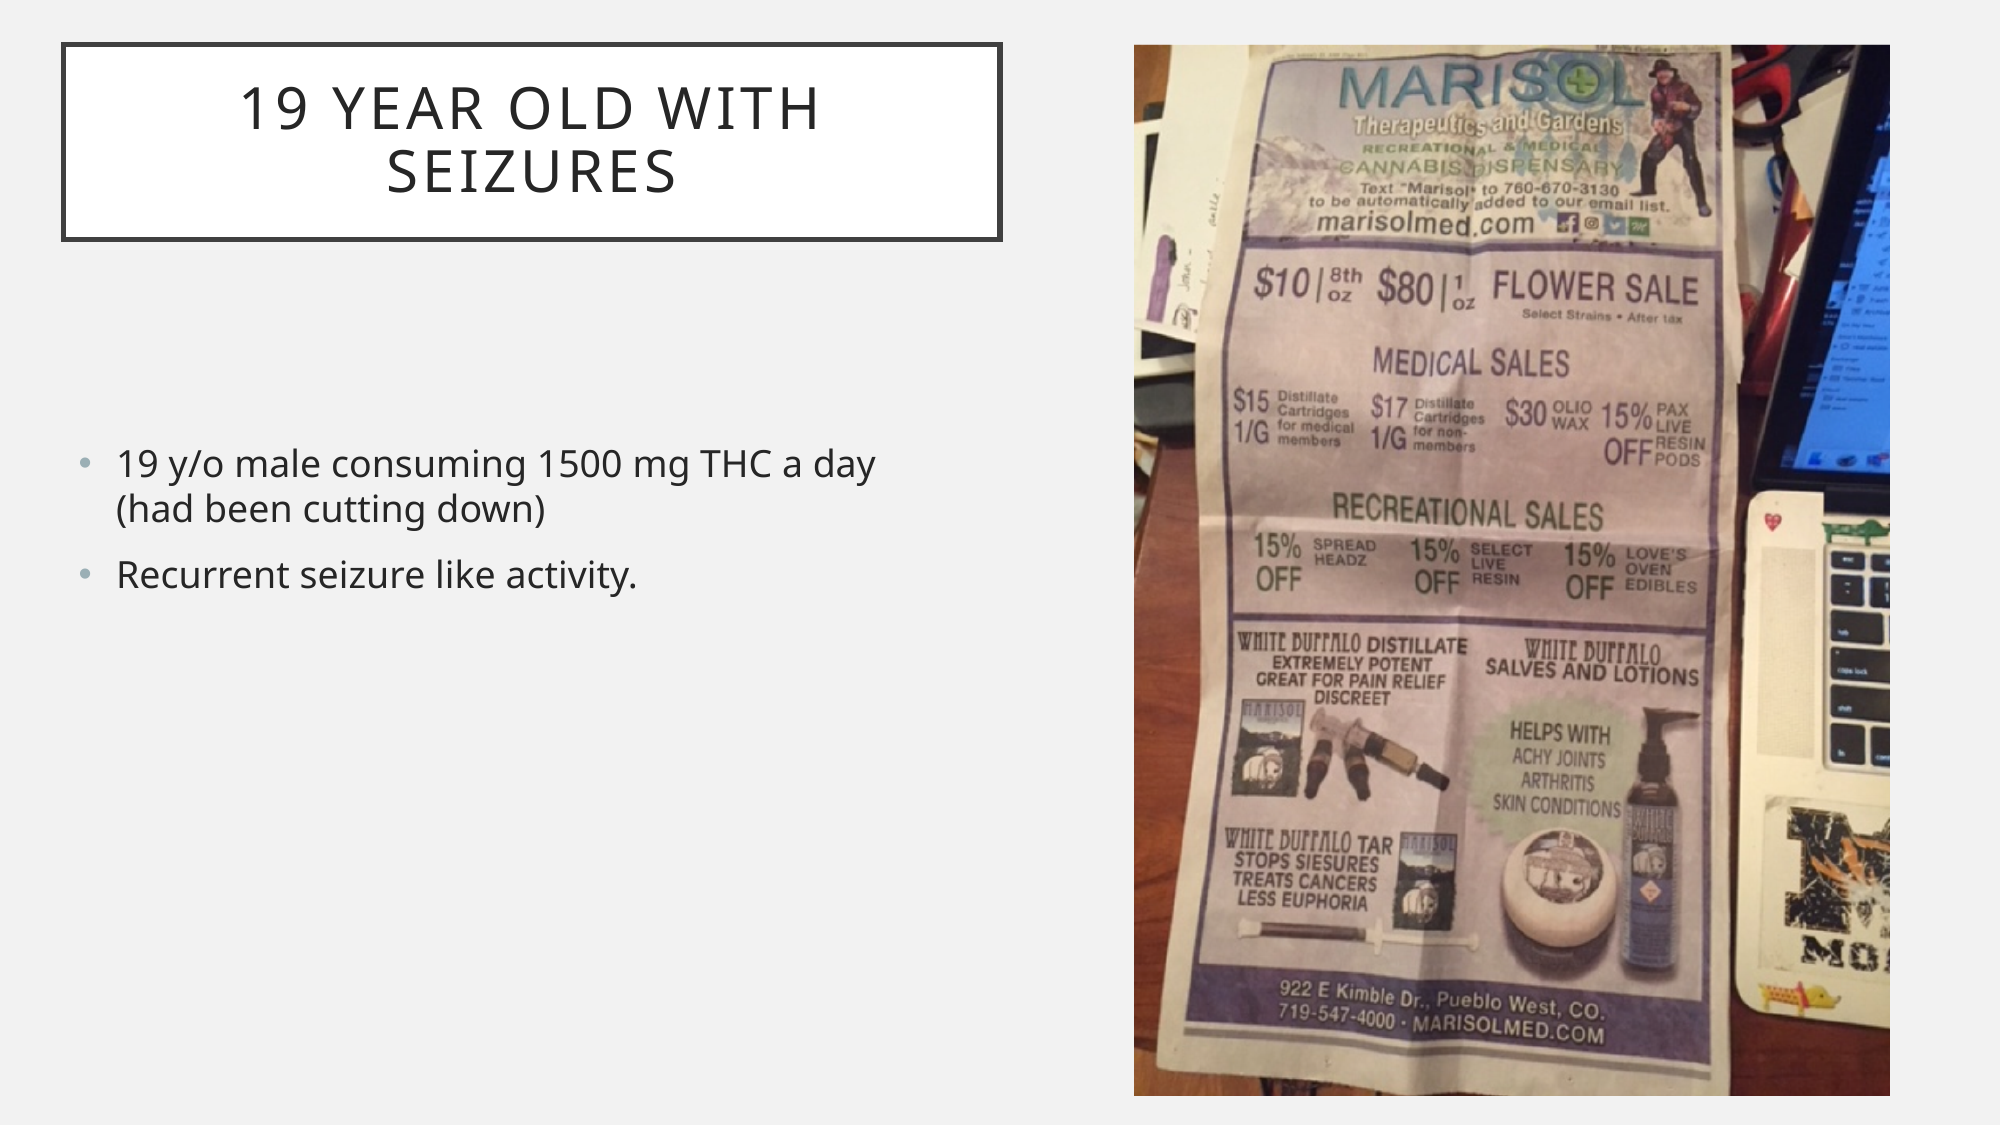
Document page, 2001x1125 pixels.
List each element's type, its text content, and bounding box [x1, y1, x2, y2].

list 19 y/o male consuming 1500 mg THC a day (had been cutting down) Recurrent seizure like activity. [63, 432, 948, 942]
picture [985, 46, 2000, 1096]
title 19 year old with seizures [61, 42, 1003, 242]
